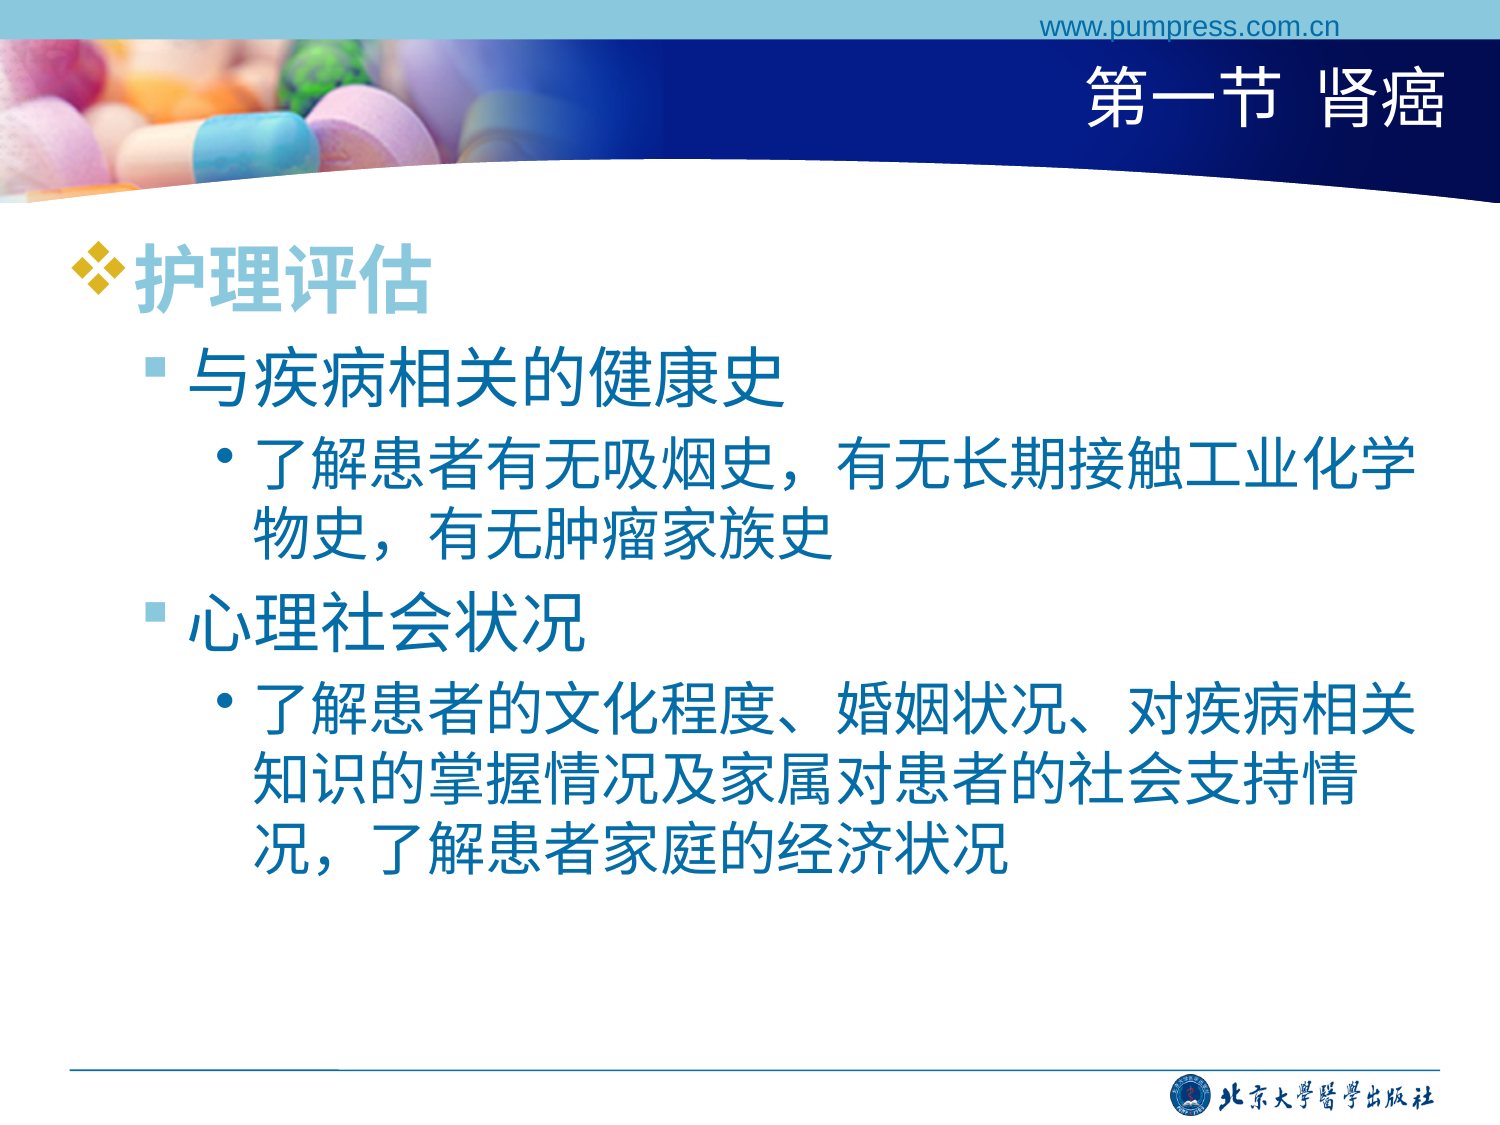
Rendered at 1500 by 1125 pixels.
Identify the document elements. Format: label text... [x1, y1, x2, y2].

title 第一节 肾癌 [137, 49, 1463, 143]
list 护理评估 与疾病相关的健康史 了解患者有无吸烟史，有无长期接触工业化学物史，有无肿瘤家族史 心理社会状况 了解患者的文化程度、婚姻状况、对疾病相关知识的掌握情况及家属对患者的社会支持情况，了解患者家庭的经济状况 [49, 224, 1463, 1026]
slide_number www.pumpress.com.cn [1025, 0, 1463, 38]
picture [0, 40, 1500, 203]
picture [1170, 1074, 1436, 1118]
